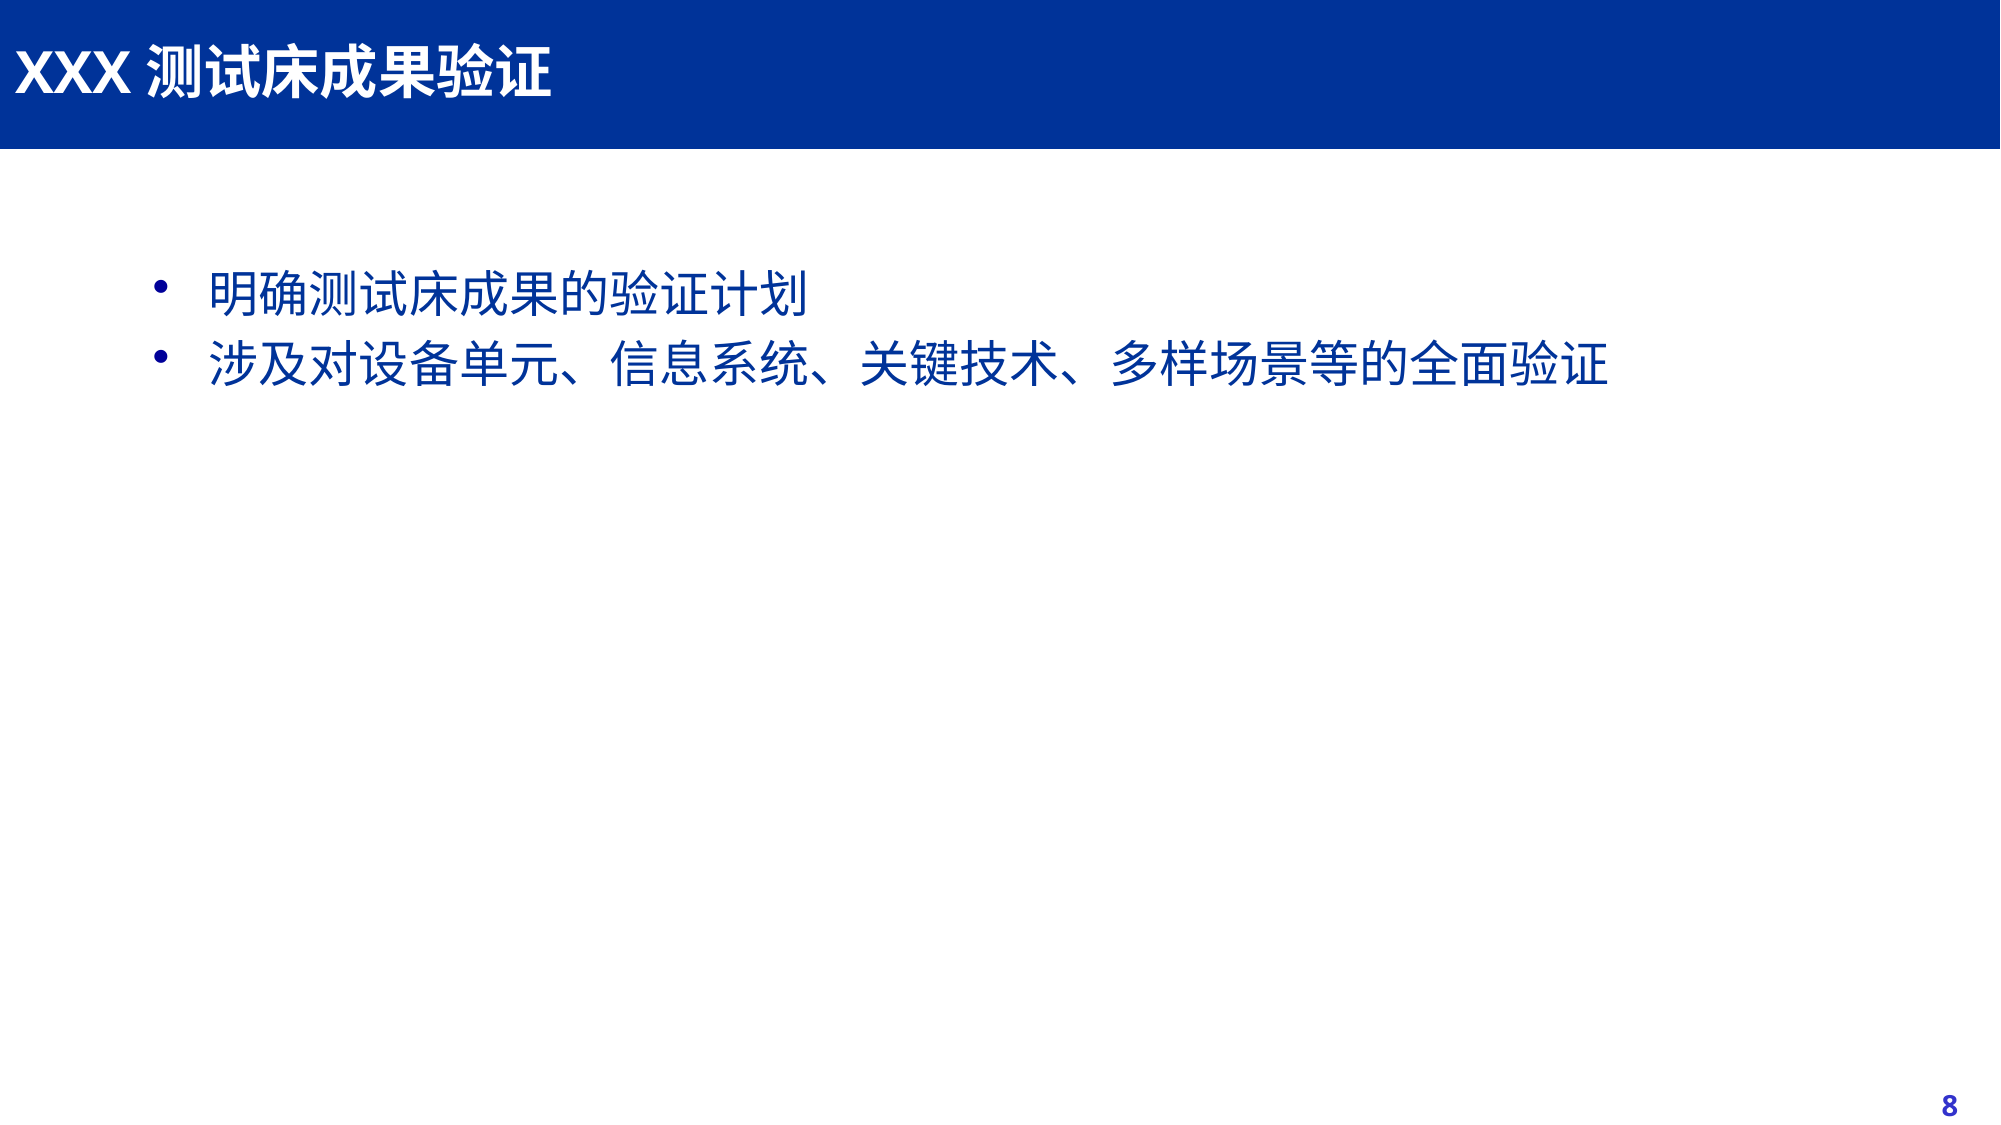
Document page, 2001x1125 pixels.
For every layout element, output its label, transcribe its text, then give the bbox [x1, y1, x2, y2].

text_box 明确测试床成果的验证计划 涉及对设备单元、信息系统、关键技术、多样场景等的全面验证 [137, 255, 1745, 669]
title XXX测试床成果验证 [0, 0, 2000, 145]
